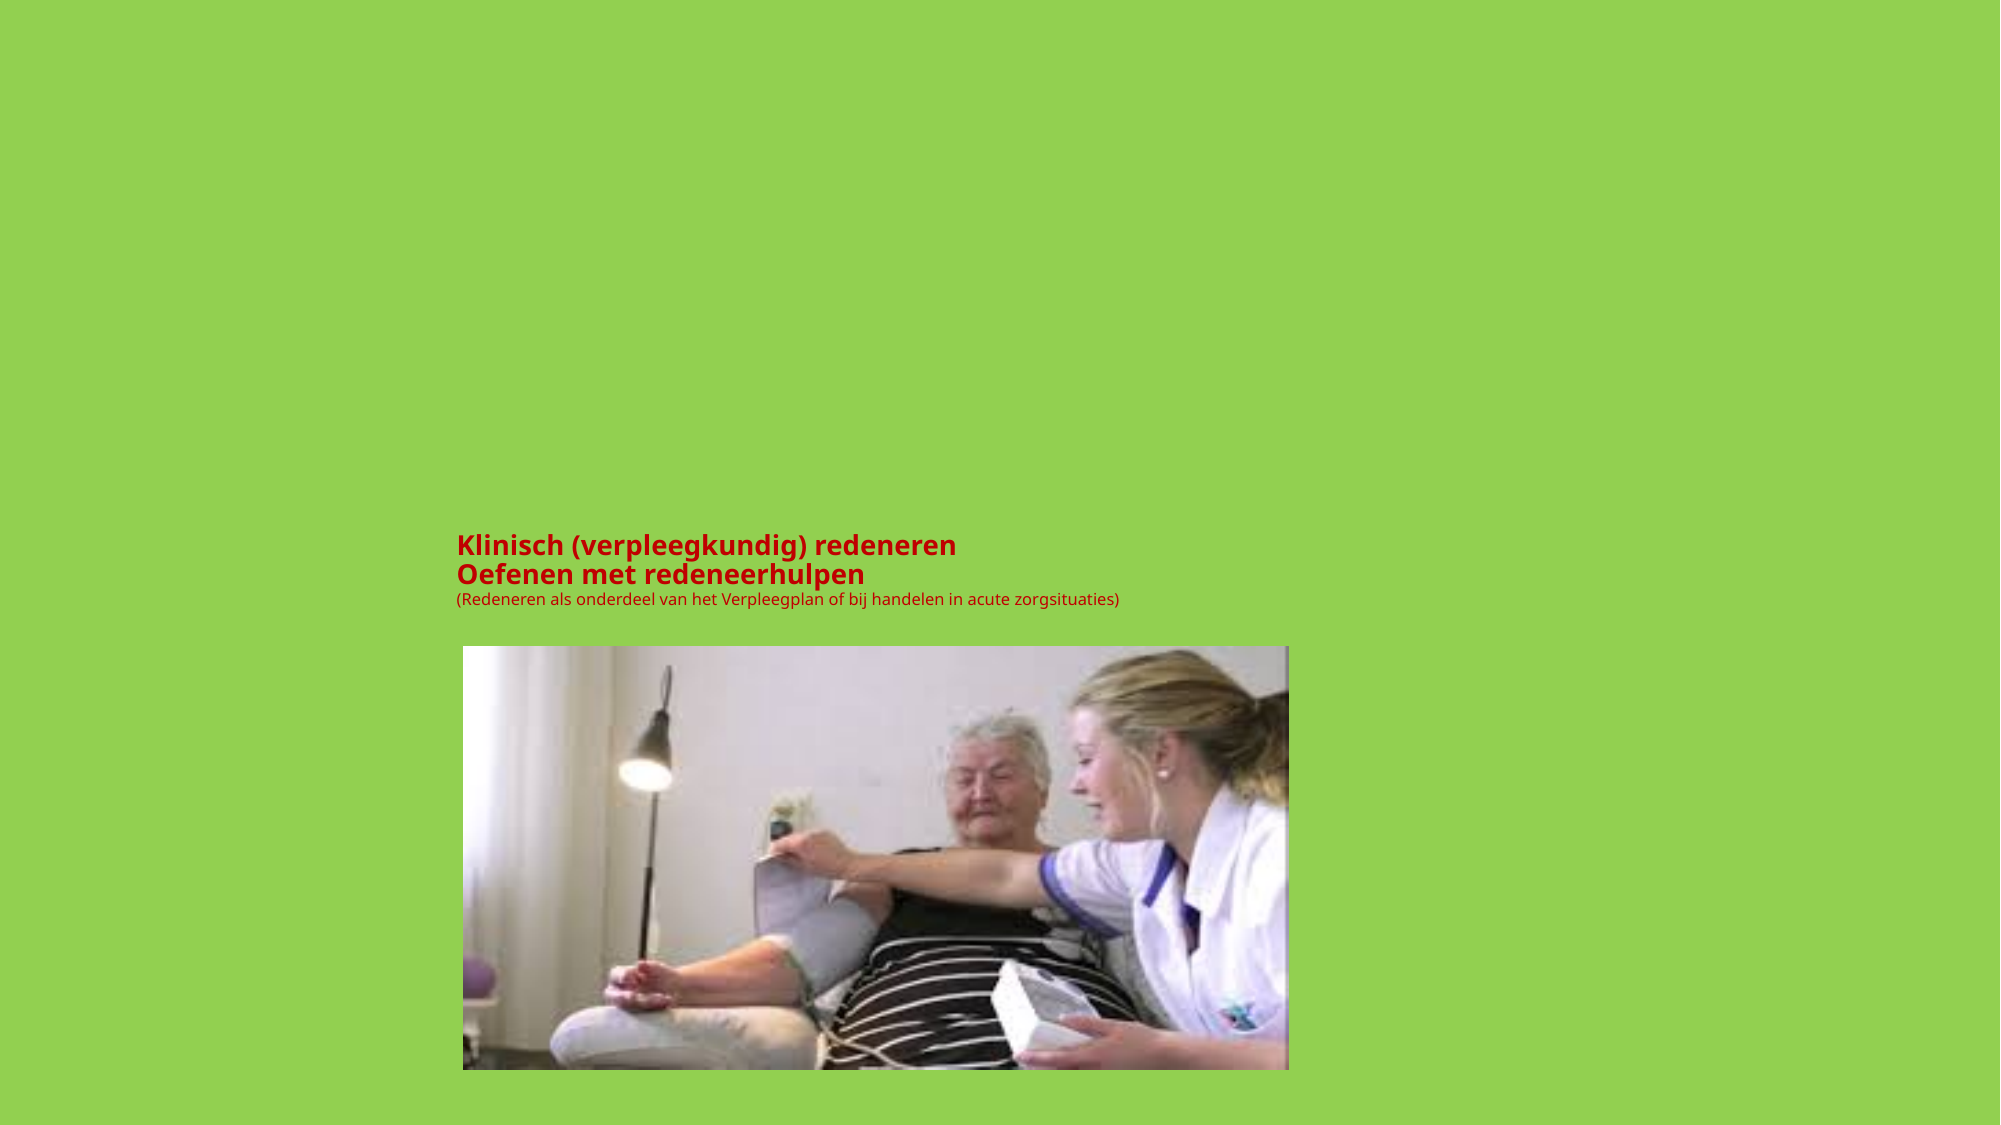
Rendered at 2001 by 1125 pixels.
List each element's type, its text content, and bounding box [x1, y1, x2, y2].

picture [463, 646, 1289, 1070]
title Klinisch (verpleegkundig) redeneren Oefenen met redeneerhulpen (Redeneren als onderdeel van het Verpleegplan of bij handelen in acute zorgsituaties) [441, 224, 1942, 617]
